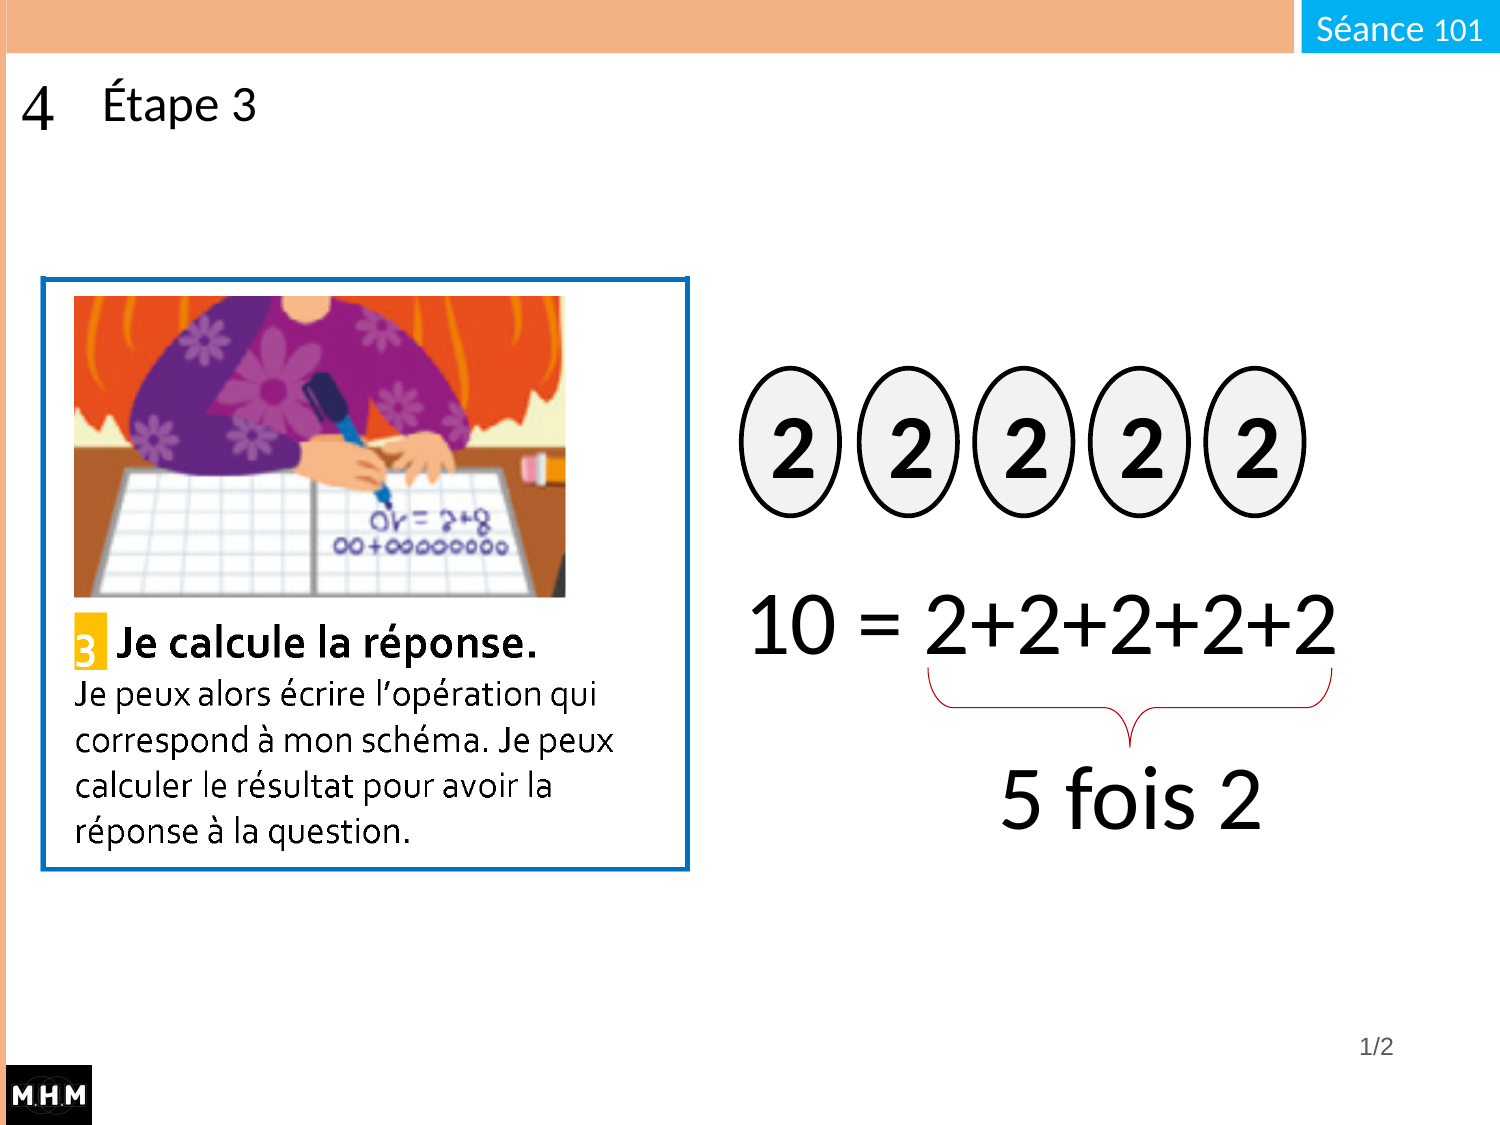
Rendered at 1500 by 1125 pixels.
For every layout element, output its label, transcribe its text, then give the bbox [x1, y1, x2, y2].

text_box 2 [1204, 367, 1306, 517]
text_box 2 [1089, 367, 1190, 517]
text_box 2 [973, 367, 1075, 517]
text_box 5 fois 2 [983, 730, 1295, 856]
picture [39, 276, 690, 873]
text_box 2 [858, 367, 959, 517]
text_box 1/2 [1339, 1022, 1414, 1068]
text_box 10 = 2+2+2+2+2 [729, 555, 1451, 681]
text_box 2 [740, 367, 841, 517]
title Étape 3 [87, 32, 1382, 140]
picture [6, 1065, 92, 1125]
text_box [927, 667, 1333, 730]
